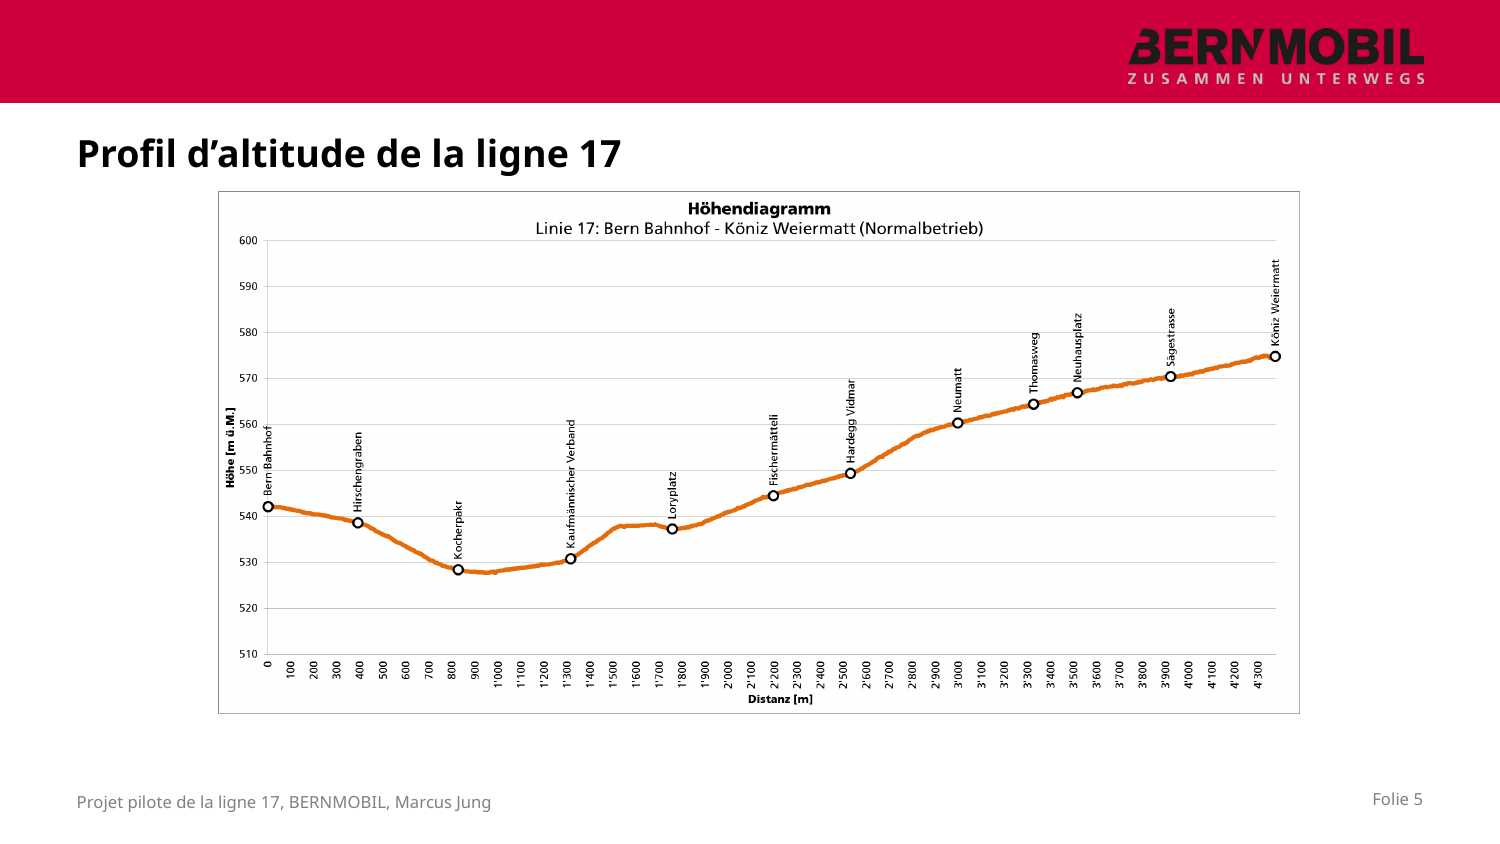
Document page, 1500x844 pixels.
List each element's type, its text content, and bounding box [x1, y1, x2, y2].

picture [218, 191, 1300, 714]
slide_number Folie 5 [1068, 776, 1424, 812]
picture [1128, 28, 1424, 84]
title Profil d’altitude de la ligne 17 [76, 129, 1424, 192]
footer Projet pilote de la ligne 17, BERNMOBIL, Marcus Jung [76, 776, 1045, 812]
